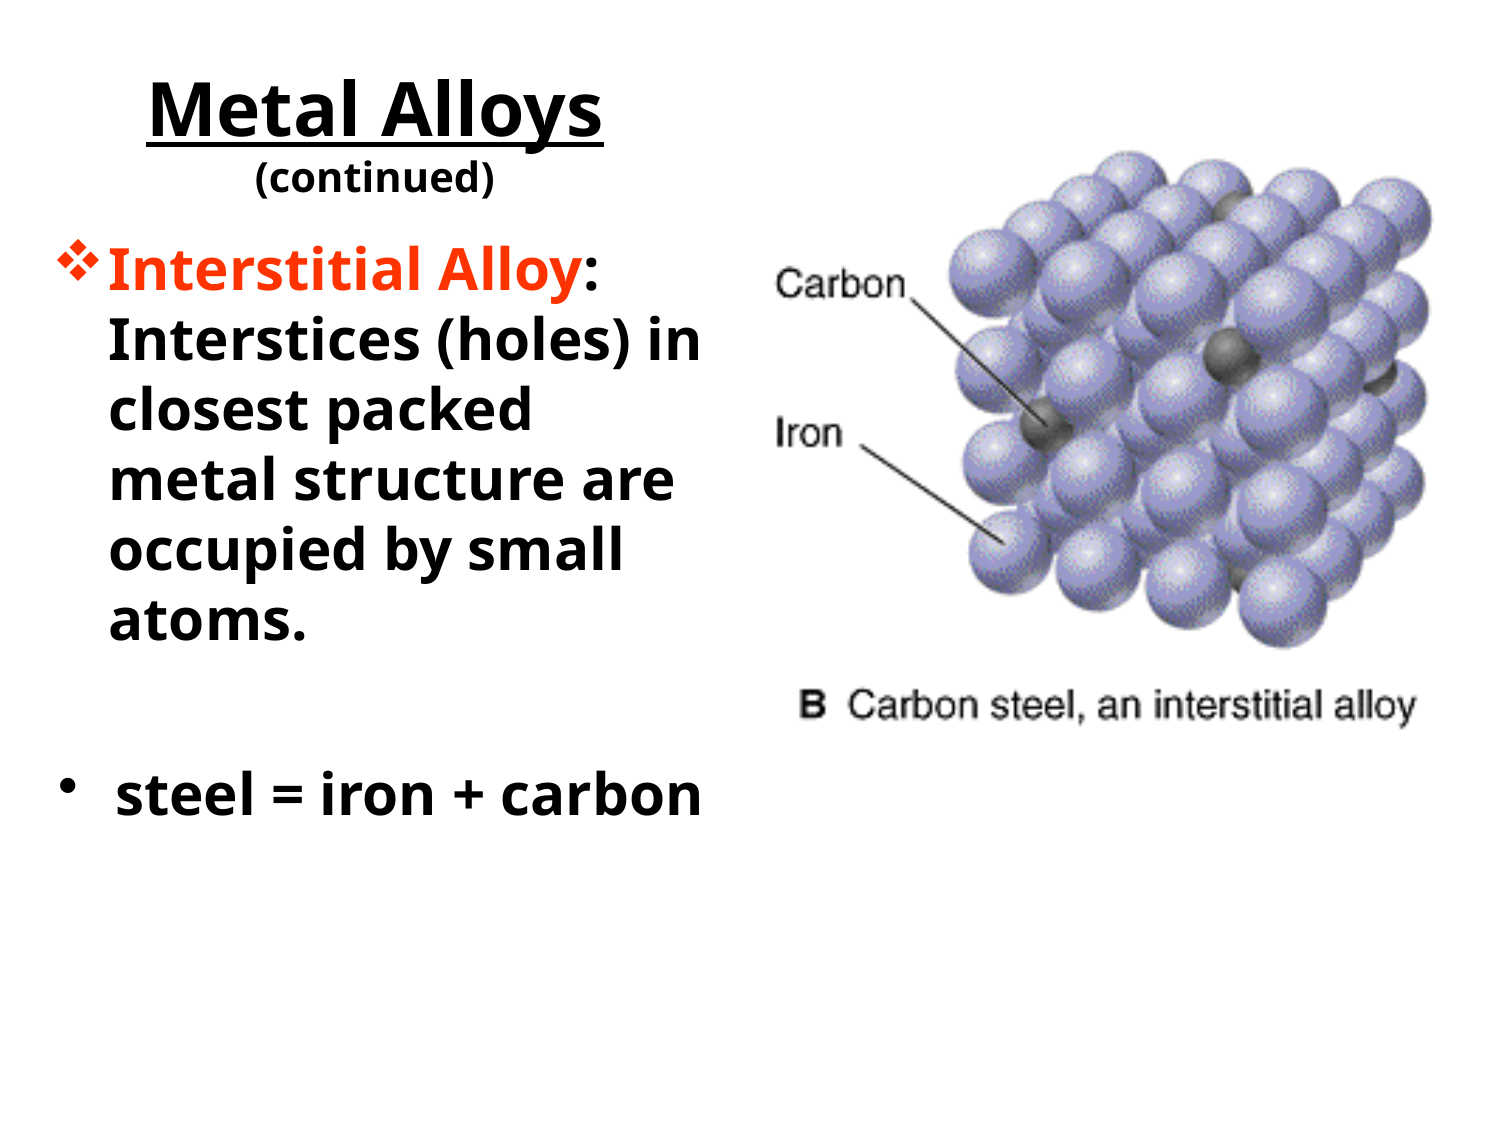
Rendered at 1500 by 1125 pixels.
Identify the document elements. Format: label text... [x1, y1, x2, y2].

list Interstitial Alloy: Interstices (holes) in closest packed metal structure are occupied by small atoms. steel = iron + carbon [37, 224, 726, 913]
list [749, 112, 1463, 758]
title Metal Alloys (continued) [62, 37, 688, 224]
